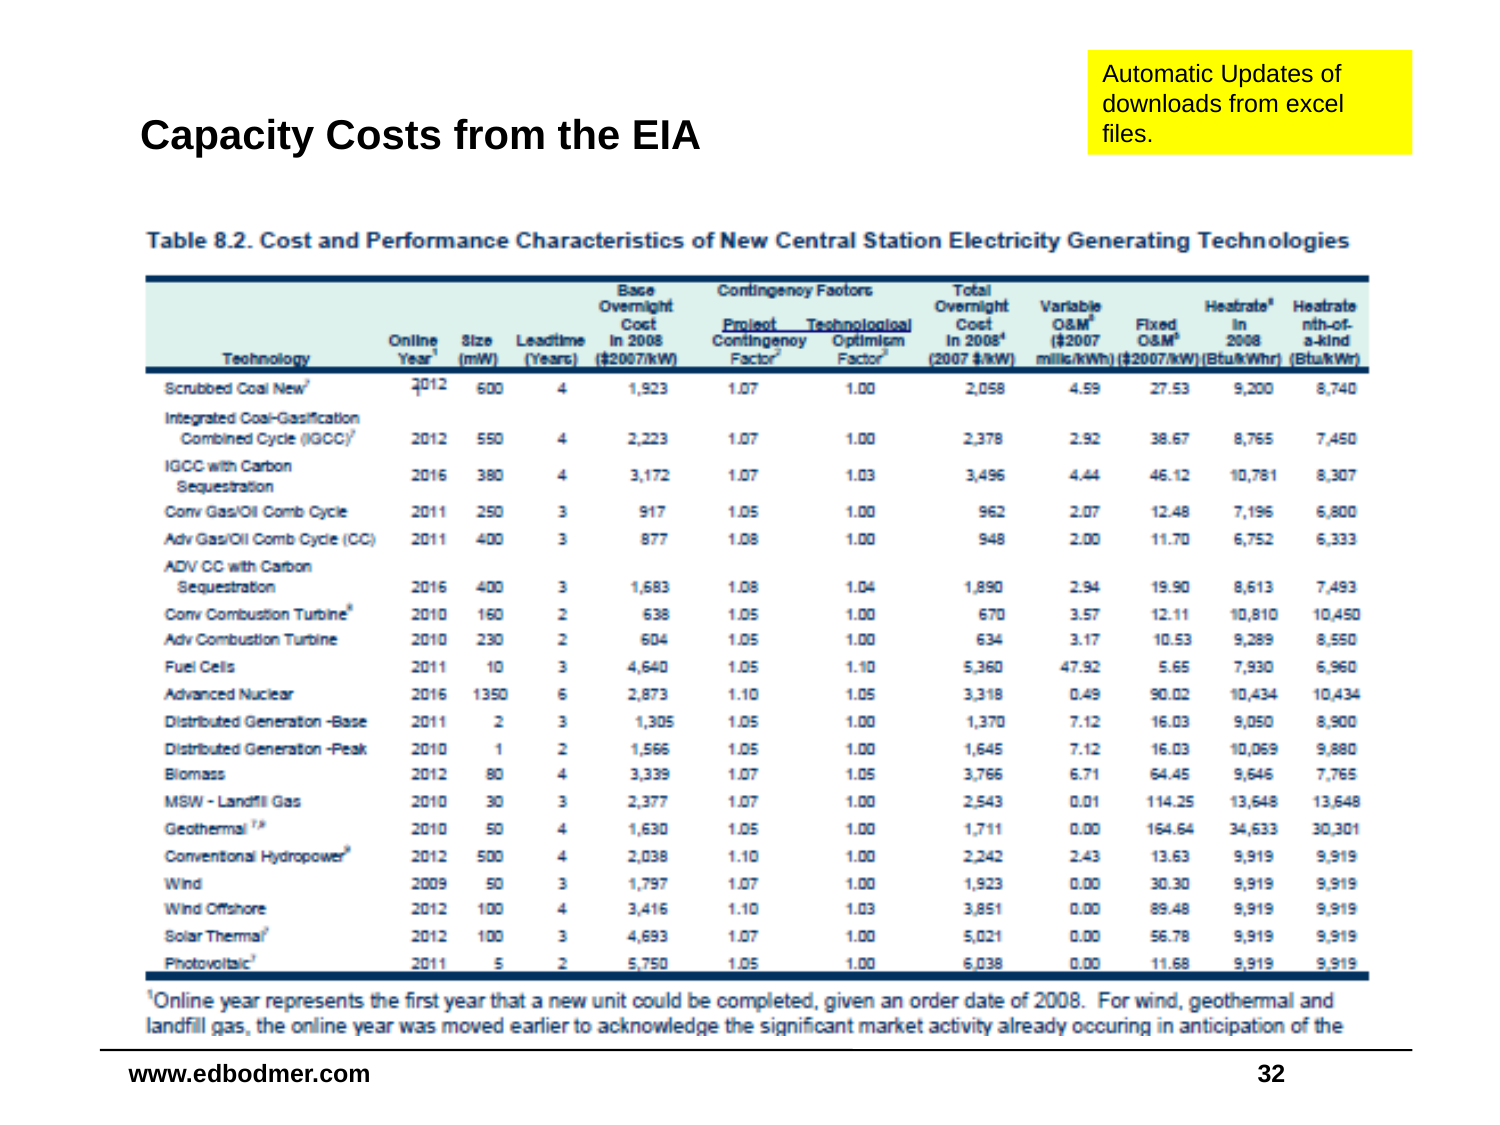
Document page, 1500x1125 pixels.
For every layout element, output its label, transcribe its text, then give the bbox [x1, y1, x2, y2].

title Capacity Costs from the EIA [124, 99, 1288, 202]
text_box Automatic Updates of downloads from excel files. [1087, 50, 1413, 155]
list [87, 203, 1438, 1036]
